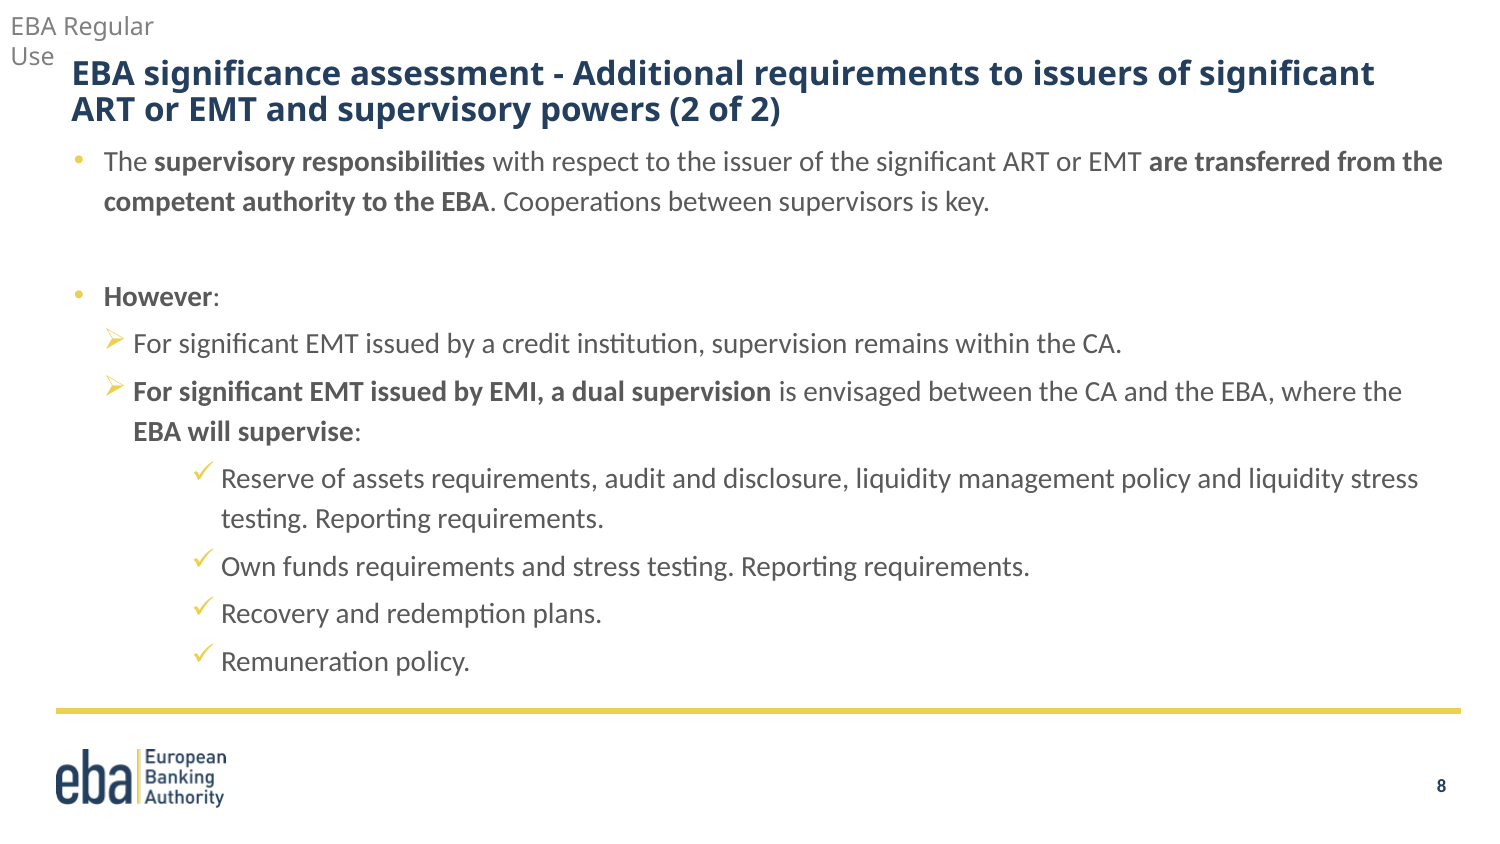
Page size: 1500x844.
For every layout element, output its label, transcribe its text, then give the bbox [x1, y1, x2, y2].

title EBA significance assessment - Additional requirements to issuers of significant ART or EMT and supervisory powers (2 of 2) [56, 36, 1462, 129]
picture [56, 749, 226, 808]
slide_number 8 [1123, 762, 1462, 808]
text_box The supervisory responsibilities with respect to the issuer of the significant ART or EMT are transferred from the competent authority to the EBA. Cooperations between supervisors is key. However: For significant EMT issued by a credit institution, supervision remains within the CA. For significant EMT issued by EMI, a dual supervision is envisaged between the CA and the EBA, where the EBA will supervise: Reserve of assets requirements, audit and disclosure, liquidity management policy and liquidity stress testing. Reporting requirements. Own funds requirements and stress testing. Reporting requirements. Recovery and redemption plans. Remuneration policy. [56, 129, 1462, 714]
